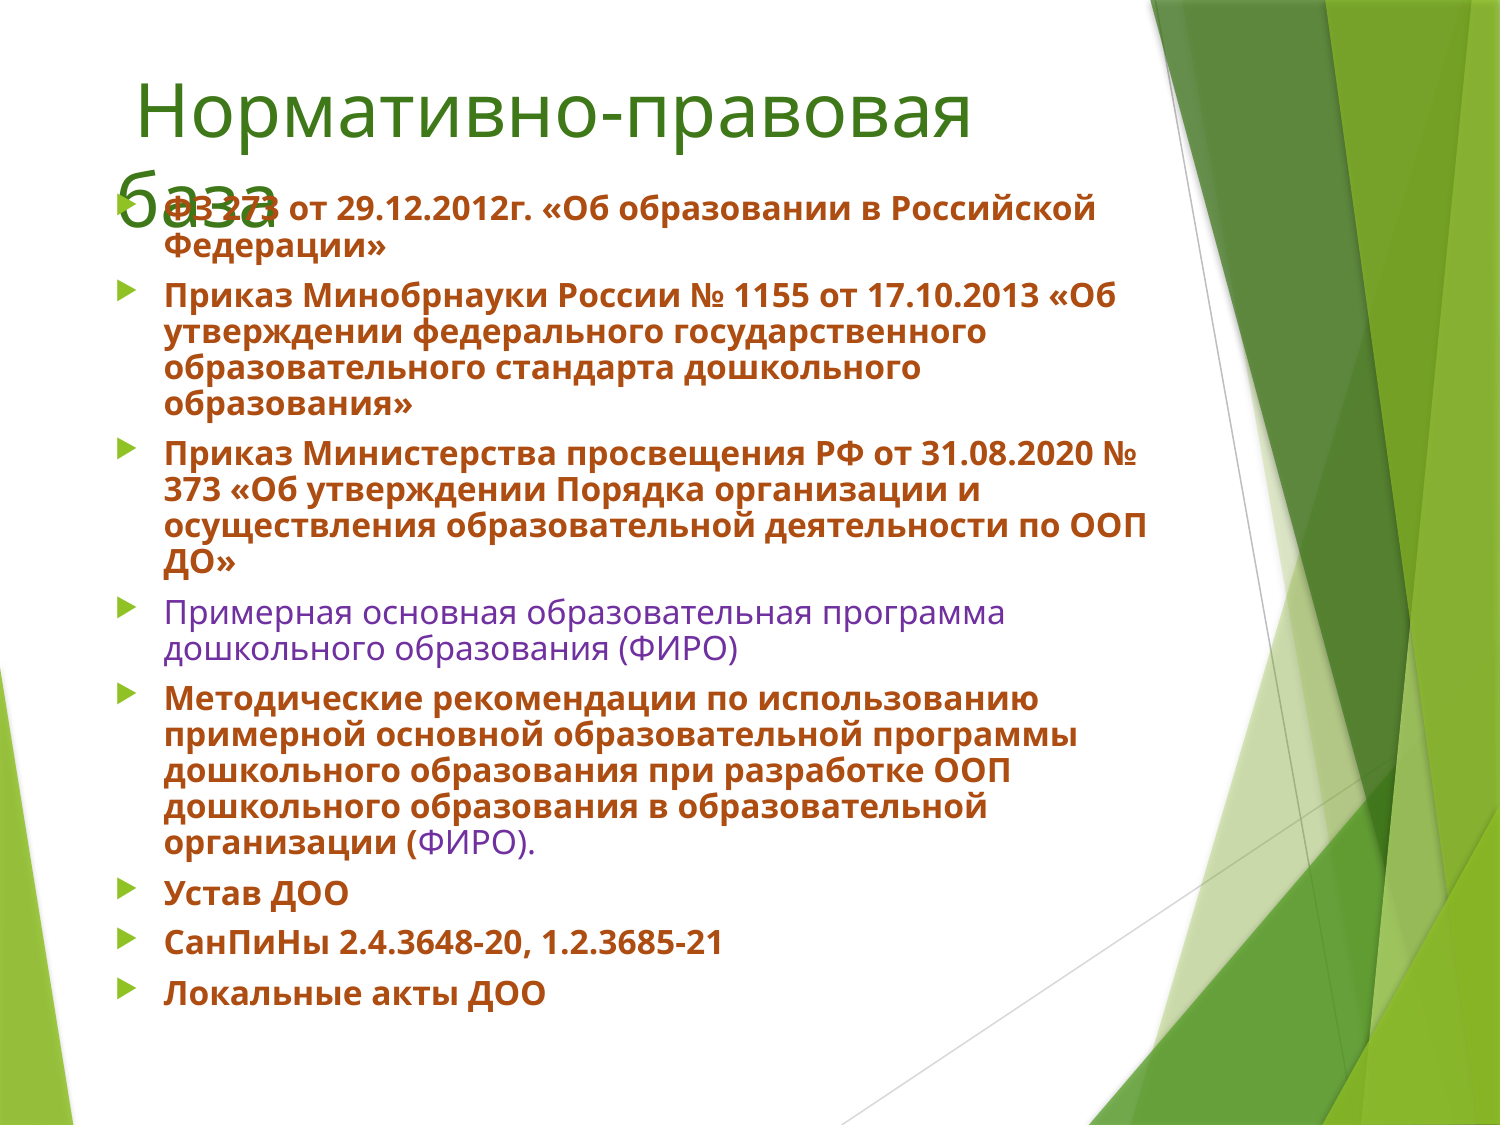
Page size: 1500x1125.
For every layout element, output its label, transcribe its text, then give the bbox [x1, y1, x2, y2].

title Нормативно-правовая база [100, 54, 1142, 161]
list ФЗ 273 от 29.12.2012г. «Об образовании в Российской Федерации» Приказ Минобрнауки России № 1155 от 17.10.2013 «Об утверждении федерального государственного образовательного стандарта дошкольного образования» Приказ Министерства просвещения РФ от 31.08.2020 № 373 «Об утверждении Порядка организации и осуществления образовательной деятельности по ООП ДО» Примерная основная образовательная программа дошкольного образования (ФИРО) Методические рекомендации по использованию примерной основной образовательной программы дошкольного образования при разработке ООП дошкольного образования в образовательной организации (ФИРО). Устав ДОО СанПиНы 2.4.3648-20, 1.2.3685-21 Локальные акты ДОО [99, 184, 1187, 1025]
